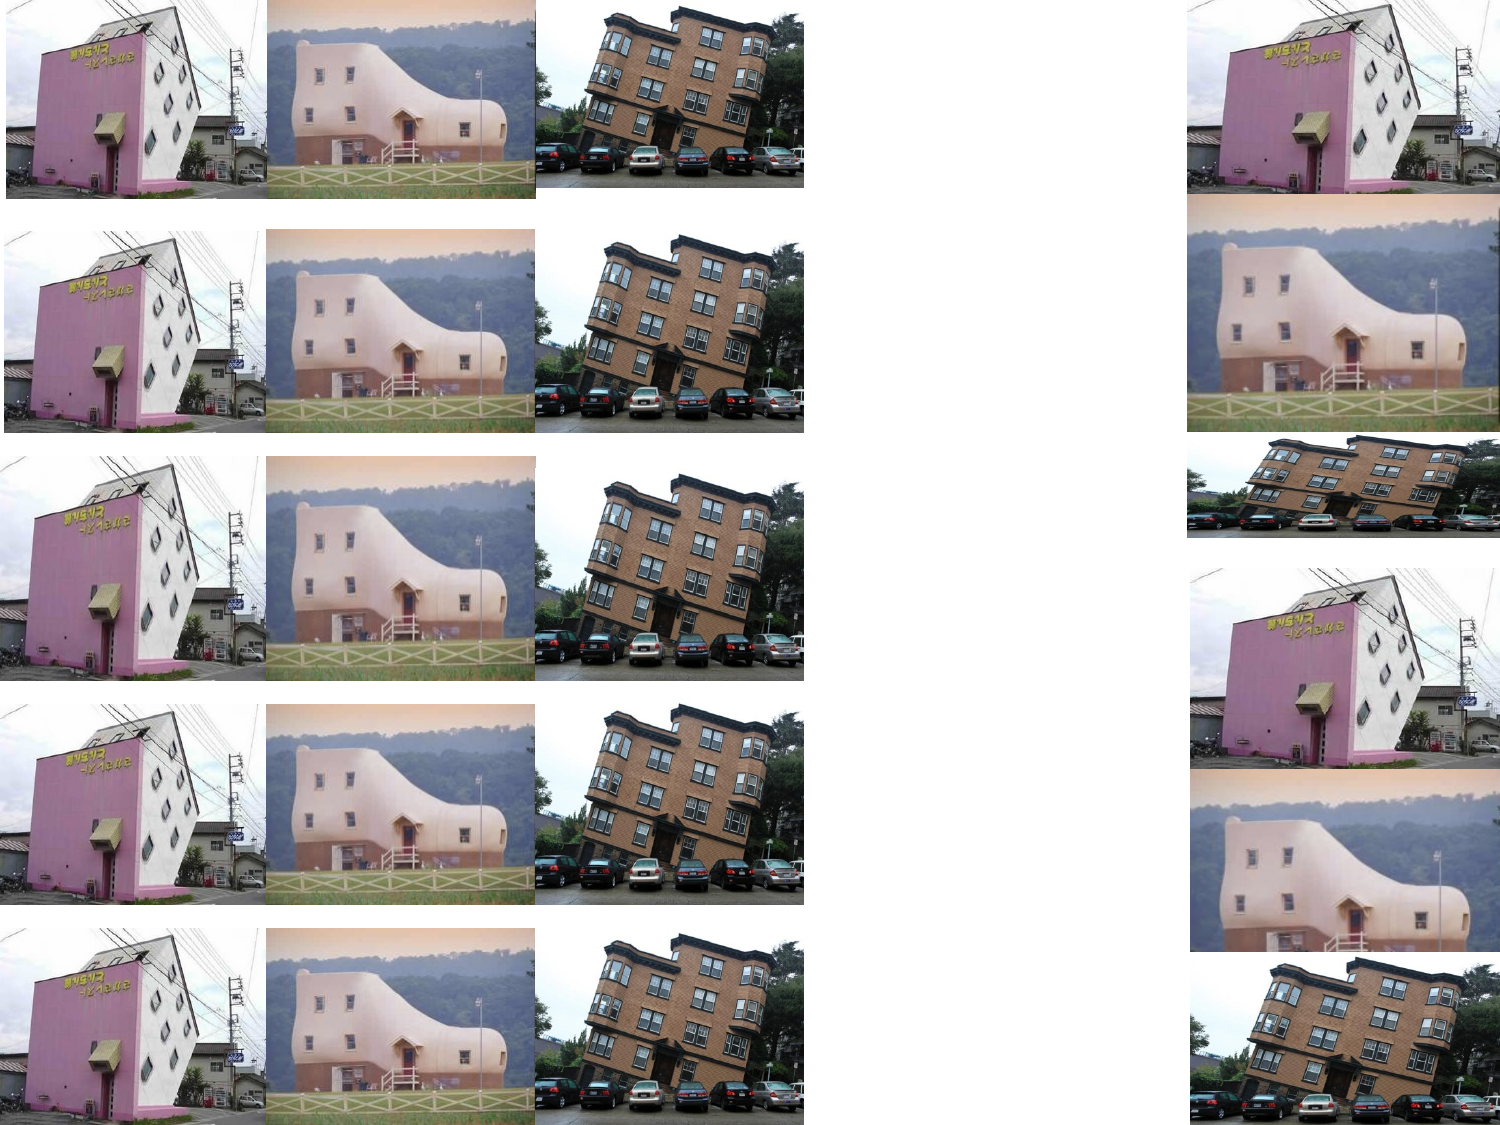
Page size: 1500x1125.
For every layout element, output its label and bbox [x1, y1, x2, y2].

picture [0, 928, 805, 1125]
picture [1187, 0, 1500, 538]
picture [0, 698, 805, 906]
picture [1190, 568, 1500, 1125]
picture [5, 0, 805, 199]
picture [4, 229, 805, 433]
picture [0, 455, 805, 681]
